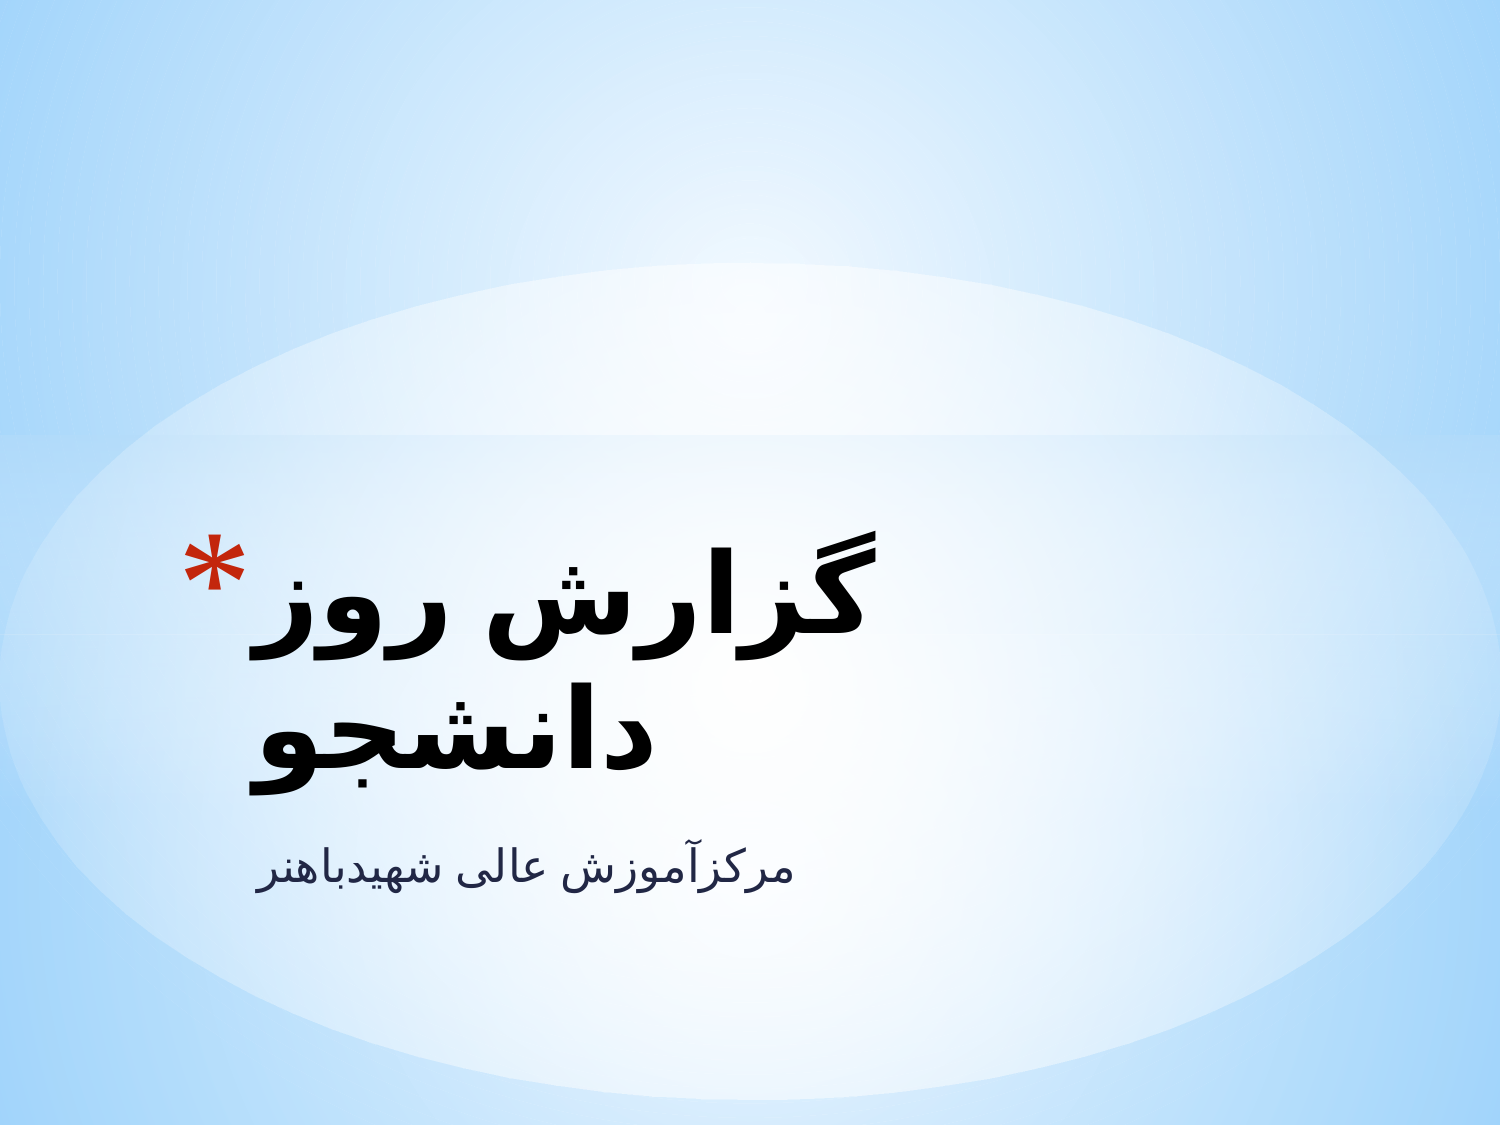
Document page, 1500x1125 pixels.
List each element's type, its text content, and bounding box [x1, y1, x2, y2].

subtitle مرکزآموزش عالی شهیدباهنر [241, 828, 1167, 974]
title گزارش روز دانشجو [134, 513, 1312, 808]
